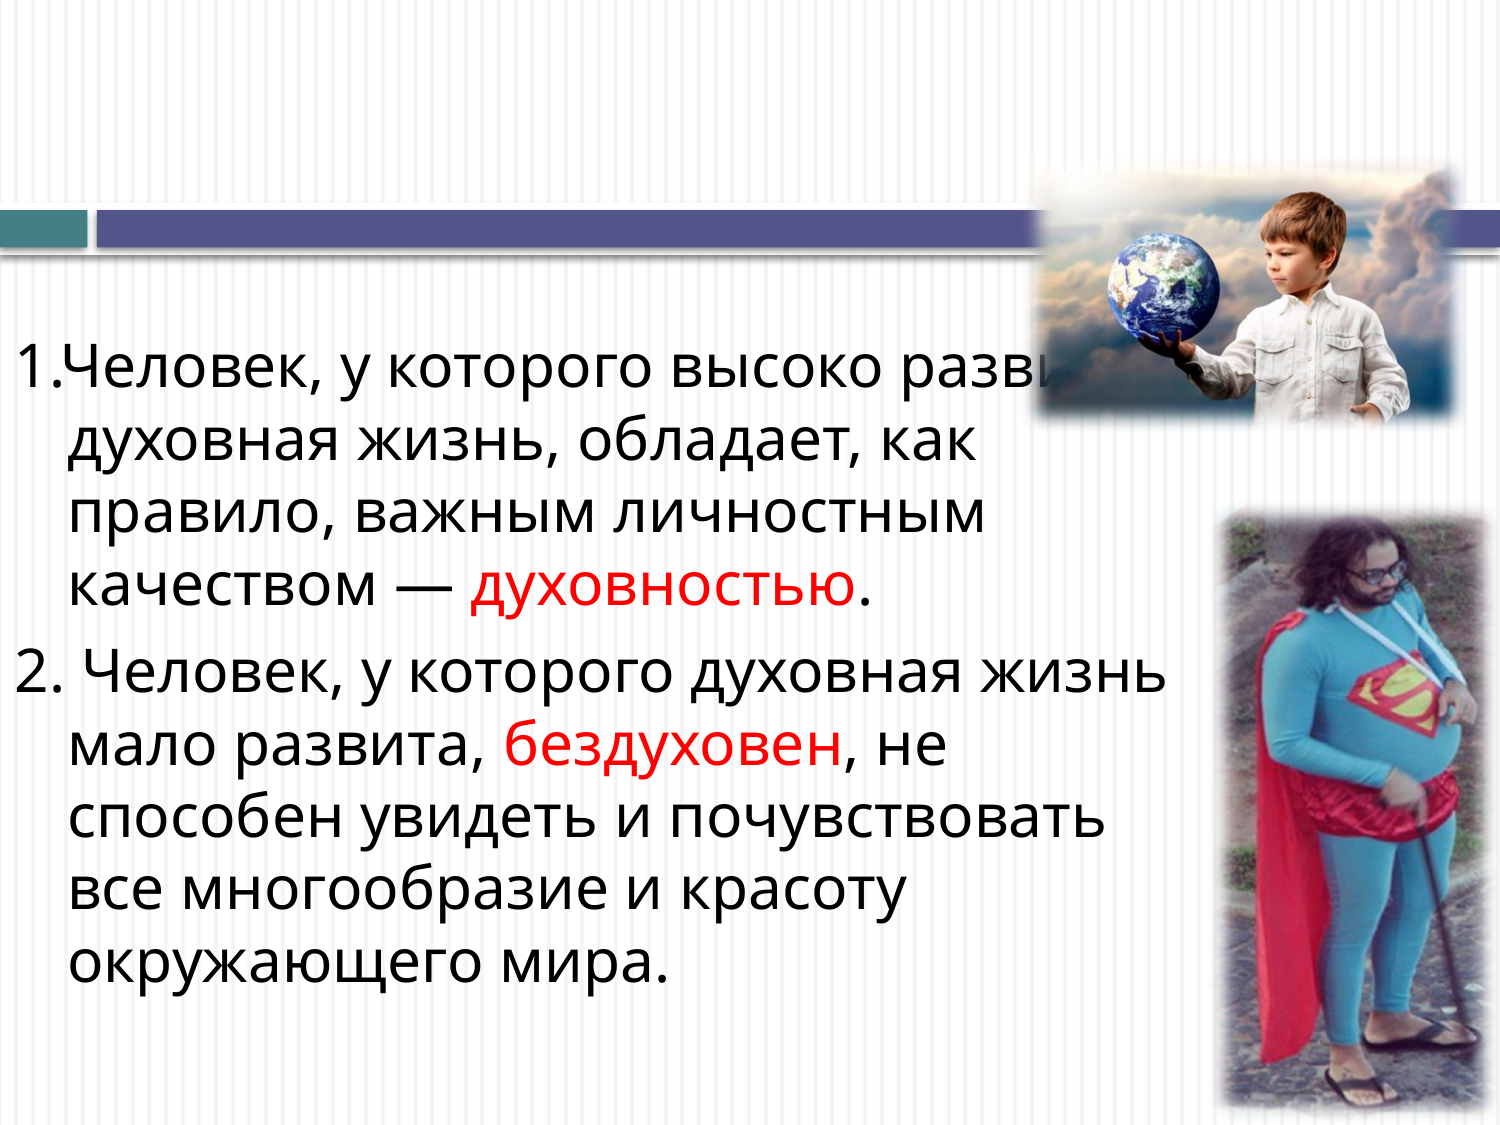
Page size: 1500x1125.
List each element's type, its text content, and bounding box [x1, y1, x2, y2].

picture [1019, 151, 1470, 434]
picture [1207, 499, 1500, 1125]
list 1.Человек, у которого высоко развита духовная жизнь, обладает, как правило, важным личностным качеством — духовностью. 2. Человек, у которого духовная жизнь мало развита, бездуховен, не способен увидеть и почувствовать все многообразие и красоту окружающего мира. [0, 58, 1207, 1102]
